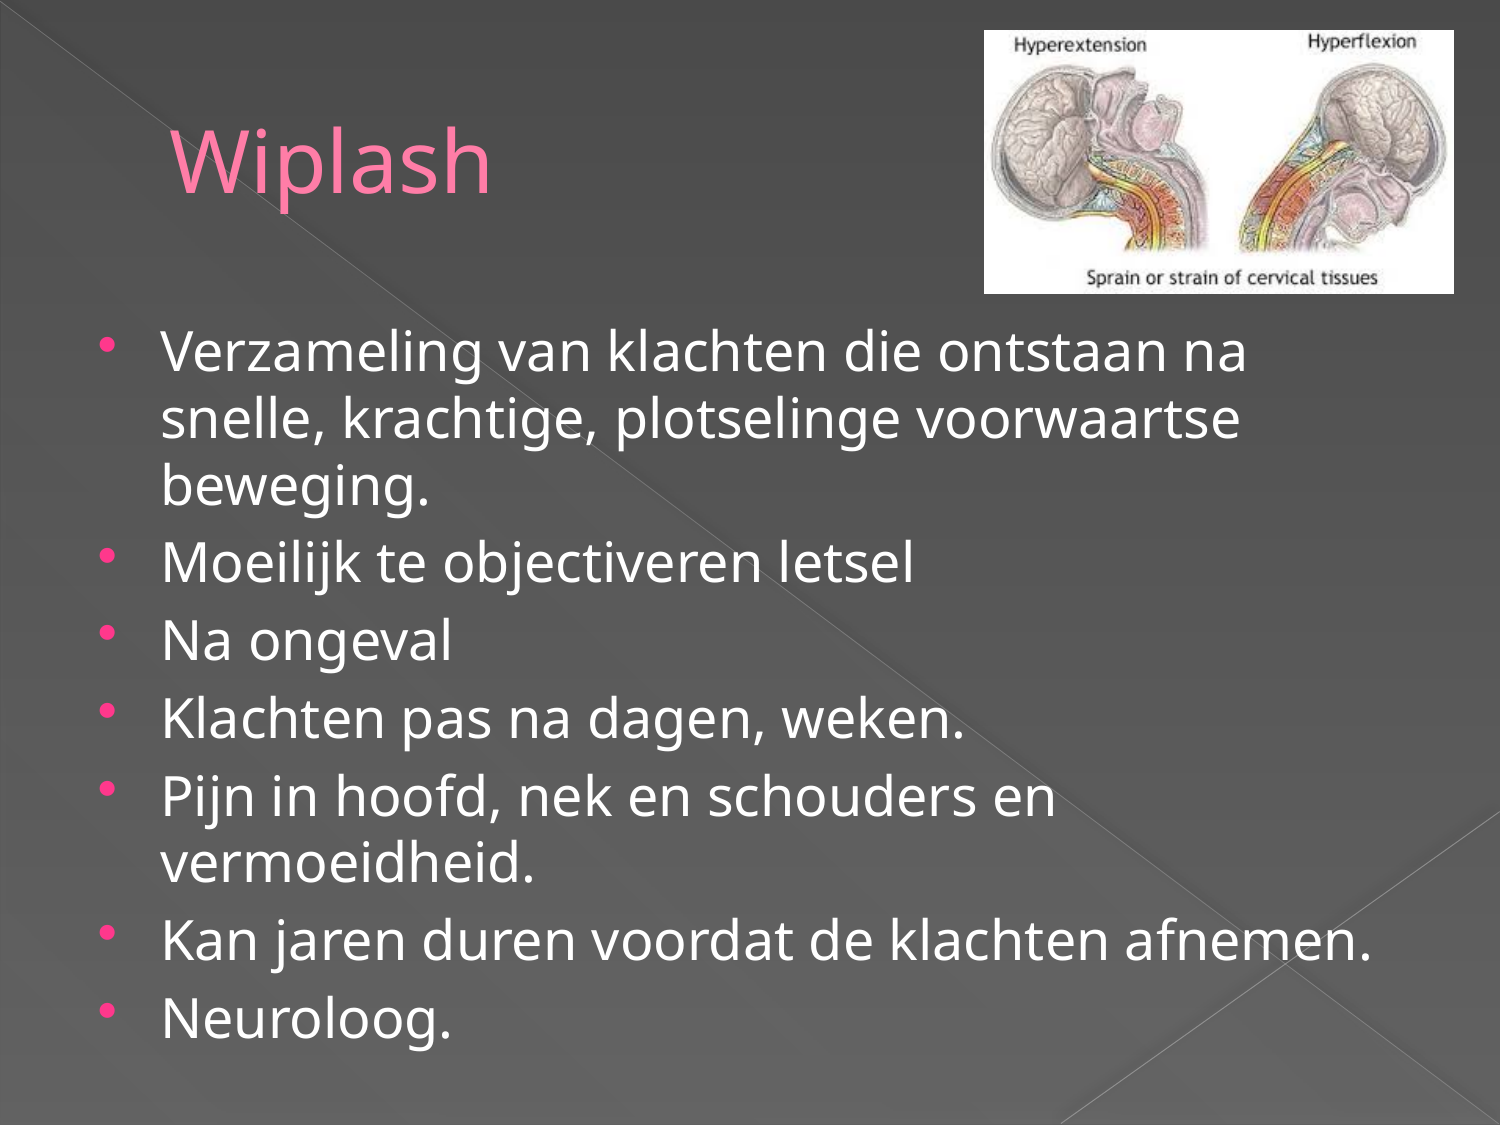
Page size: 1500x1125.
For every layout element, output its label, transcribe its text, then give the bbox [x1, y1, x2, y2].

title Wiplash [75, 43, 974, 274]
picture [984, 30, 1454, 294]
list Verzameling van klachten die ontstaan na snelle, krachtige, plotselinge voorwaartse beweging. Moeilijk te objectiveren letsel Na ongeval Klachten pas na dagen, weken. Pijn in hoofd, nek en schouders en vermoeidheid. Kan jaren duren voordat de klachten afnemen. Neuroloog. [75, 308, 1425, 1059]
